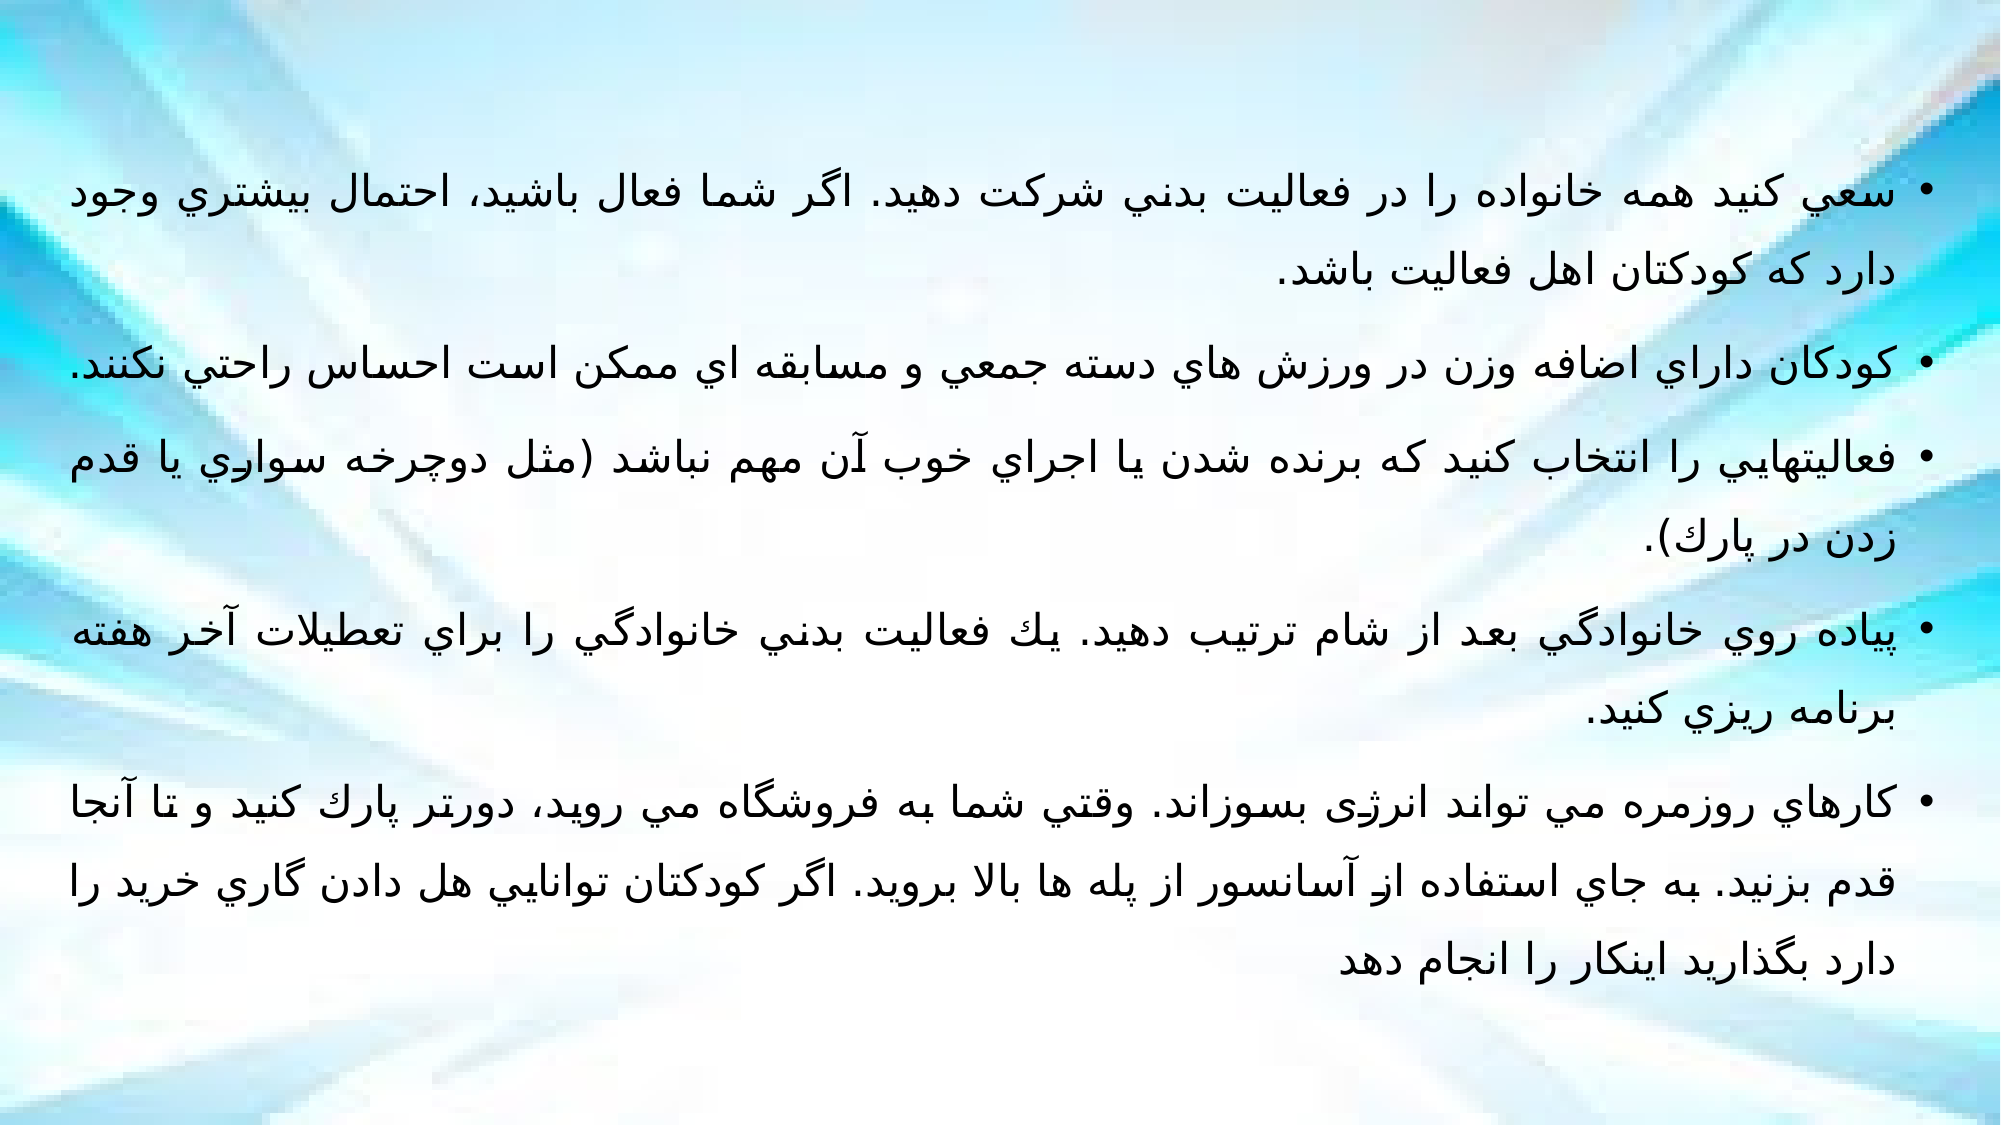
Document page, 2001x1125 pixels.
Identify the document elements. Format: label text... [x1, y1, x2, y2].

list سعي كنيد همه خانواده را در فعاليت بدني شركت دهيد. اگر شما فعال باشيد، احتمال بيشتري وجود دارد كه كودكتان اهل فعاليت باشد. كودكان داراي اضافه وزن در ورزش هاي دسته جمعي و مسابقه اي ممكن است احساس راحتي نكنند. فعاليتهايي را انتخاب كنيد كه برنده شدن يا اجراي خوب آن مهم نباشد (مثل دوچرخه سواري يا قدم زدن در پارك). پياده روي خانوادگي بعد از شام ترتيب دهيد. يك فعاليت بدني خانوادگي را براي تعطيلات آخر هفته برنامه ريزي كنيد. كارهاي روزمره مي تواند انرژی بسوزاند. وقتي شما به فروشگاه مي رويد، دورتر پارك كنيد و تا آنجا قدم بزنيد. به جاي استفاده از آسانسور از پله ها بالا برويد. اگر كودكتان توانايي هل دادن گاري خريد را دارد بگذاريد اينكار را انجام دهد [52, 128, 1946, 1050]
picture [0, 0, 2001, 1125]
